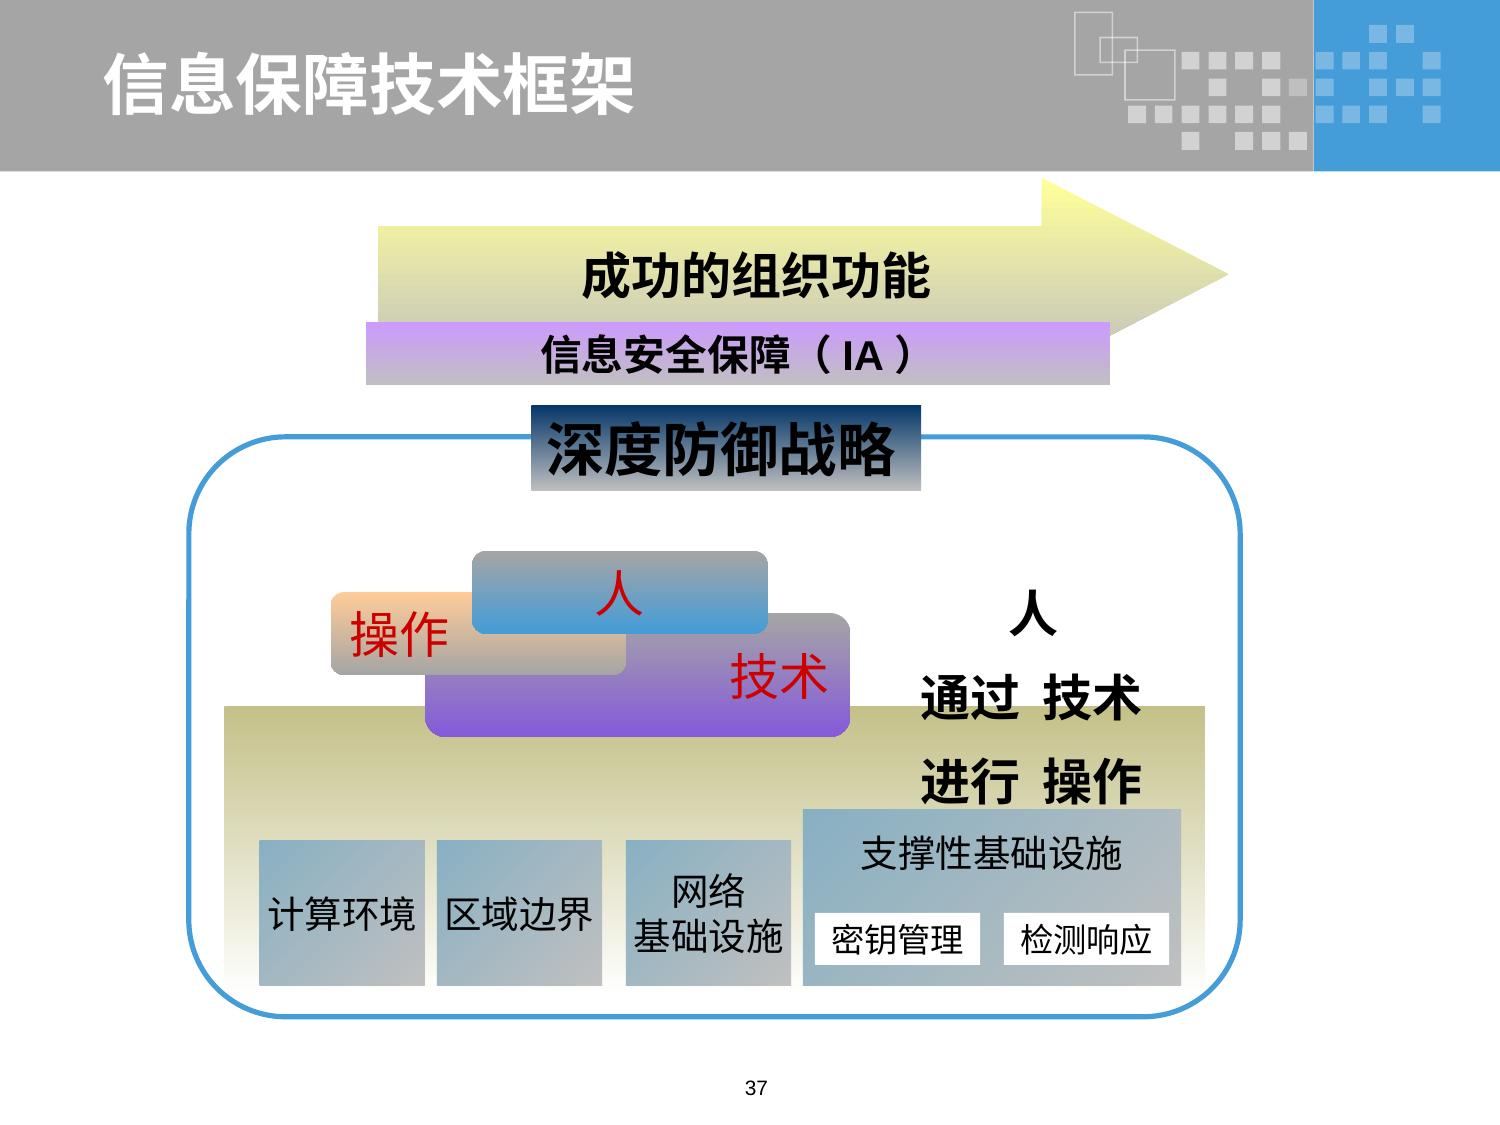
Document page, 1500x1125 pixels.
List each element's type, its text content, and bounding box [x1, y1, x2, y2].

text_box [188, 177, 1241, 1017]
title 信息保障技术框架 [87, 42, 1252, 123]
slide_number 37 [687, 1066, 826, 1111]
